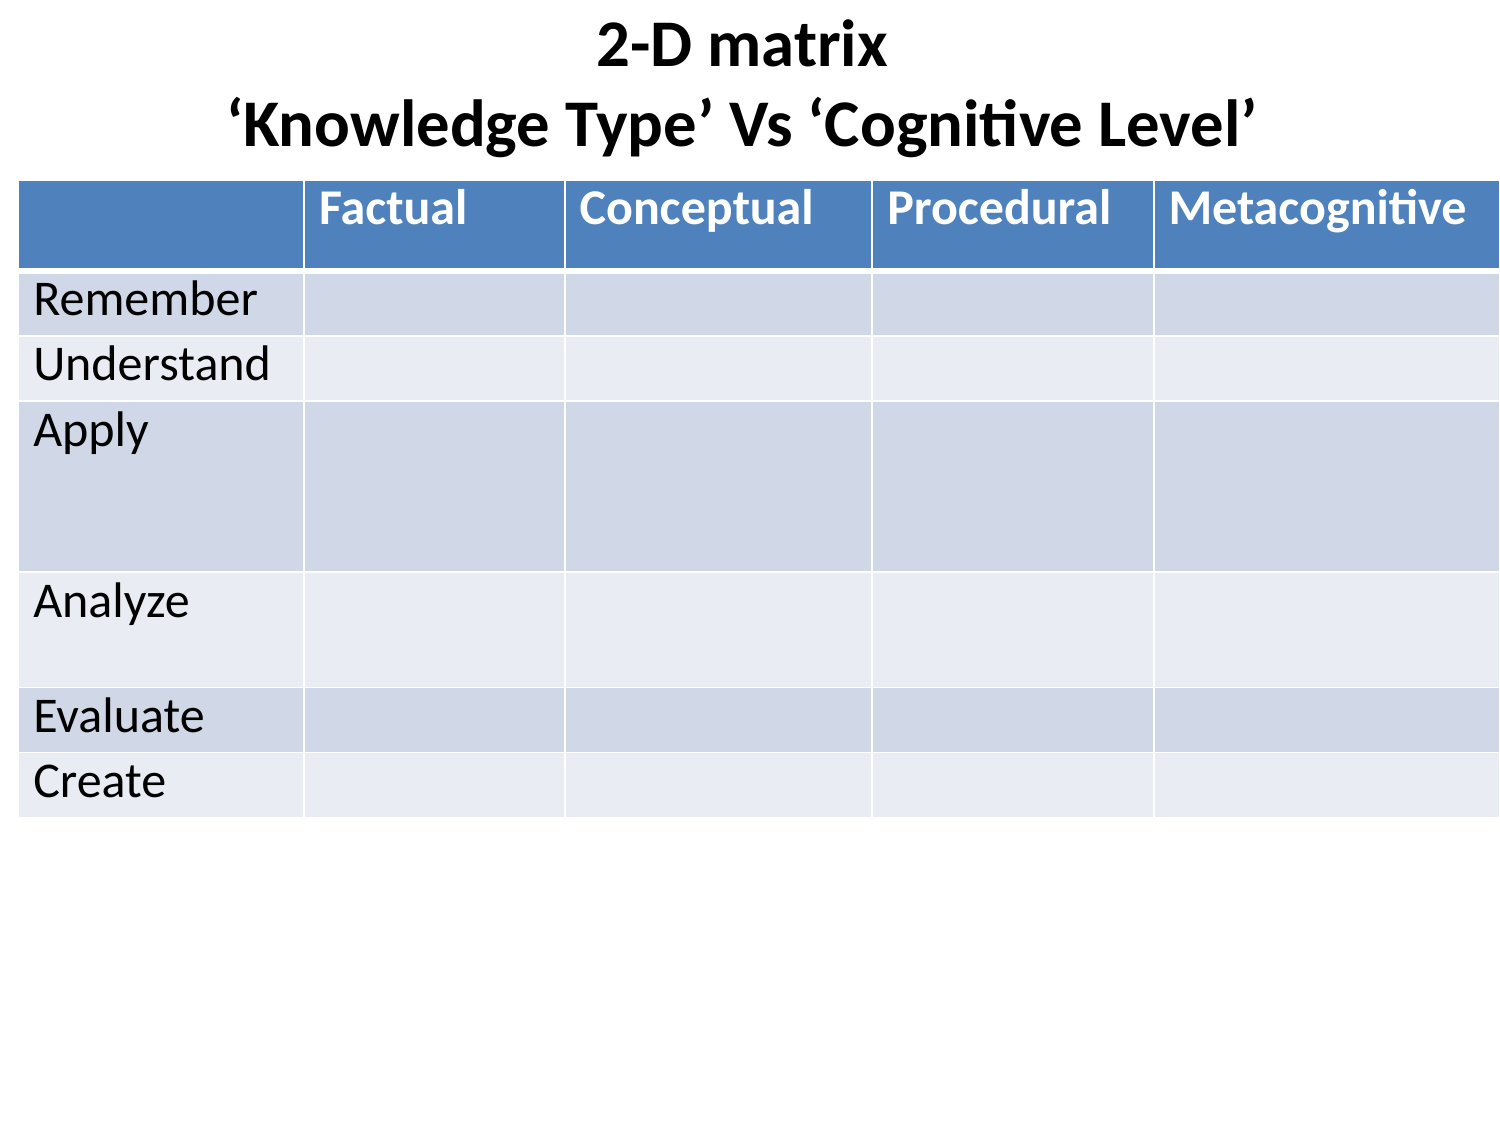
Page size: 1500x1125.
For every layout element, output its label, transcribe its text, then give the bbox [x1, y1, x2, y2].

table_cell [873, 274, 1153, 335]
table_cell [305, 274, 564, 335]
table_cell [566, 573, 871, 687]
table_cell [566, 337, 871, 400]
table_cell [1155, 337, 1499, 400]
table_header Metacognitive [1155, 181, 1499, 268]
table_header [19, 181, 303, 268]
table_cell [873, 688, 1153, 752]
table_cell [566, 753, 871, 817]
table_cell Evaluate [19, 688, 303, 752]
table_cell [566, 402, 871, 571]
table_header Procedural [873, 181, 1153, 268]
table_header Conceptual [566, 181, 871, 268]
table_cell [1155, 573, 1499, 687]
table_cell [566, 688, 871, 752]
table_cell [873, 402, 1153, 571]
table_cell [305, 337, 564, 400]
table_cell [873, 573, 1153, 687]
table_cell [305, 753, 564, 817]
title 2-D matrix ‘Knowledge Type’ Vs ‘Cognitive Level’ [75, 0, 1425, 174]
table_cell [305, 688, 564, 752]
table_cell Remember [19, 274, 303, 335]
table_header Factual [305, 181, 564, 268]
table_cell [1155, 753, 1499, 817]
table_cell Understand [19, 337, 303, 400]
table_cell Analyze [19, 573, 303, 687]
table_cell [873, 337, 1153, 400]
table_cell [1155, 402, 1499, 571]
table_cell Create [19, 753, 303, 817]
table_cell Apply [19, 402, 303, 571]
table_cell [305, 402, 564, 571]
table_cell [1155, 274, 1499, 335]
table_cell [305, 573, 564, 687]
table_cell [1155, 688, 1499, 752]
table_cell [873, 753, 1153, 817]
table_cell [566, 274, 871, 335]
